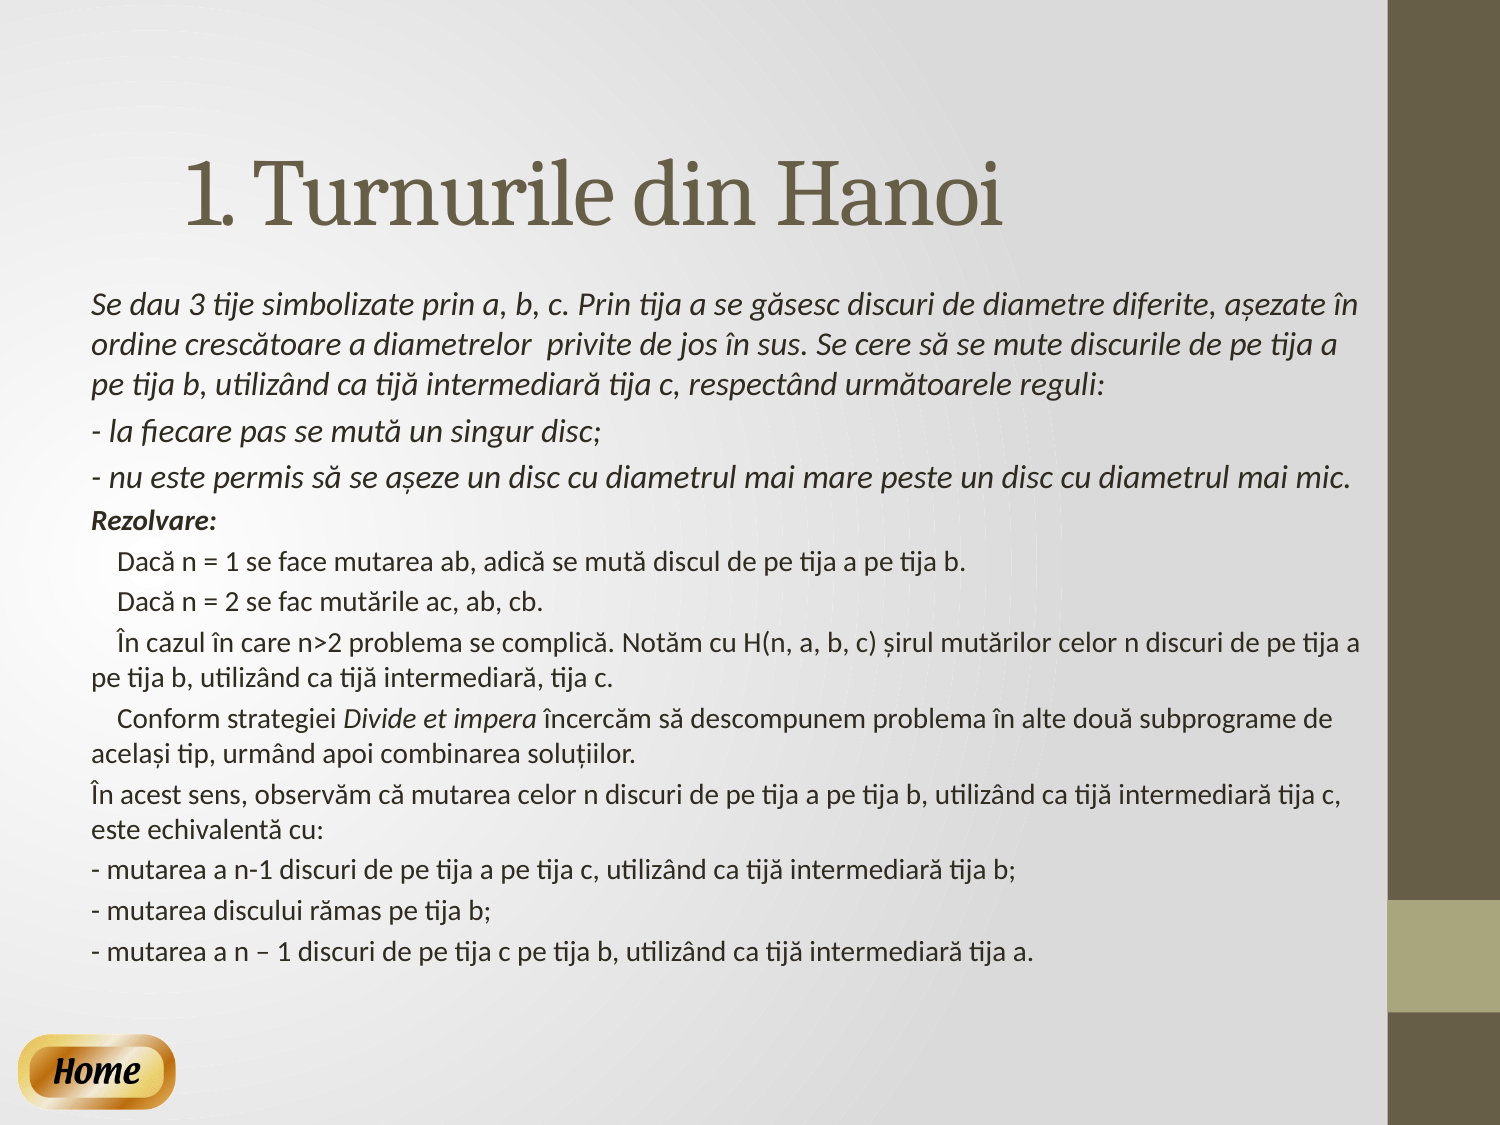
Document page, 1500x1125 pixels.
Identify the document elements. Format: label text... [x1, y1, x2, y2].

list Se dau 3 tije simbolizate prin a, b, c. Prin tija a se găsesc discuri de diametre diferite, aşezate în ordine crescătoare a diametrelor privite de jos în sus. Se cere să se mute discurile de pe tija a pe tija b, utilizând ca tijă intermediară tija c, respectând următoarele reguli: - la fiecare pas se mută un singur disc; - nu este permis să se aşeze un disc cu diametrul mai mare peste un disc cu diametrul mai mic. Rezolvare: Dacă n = 1 se face mutarea ab, adică se mută discul de pe tija a pe tija b. Dacă n = 2 se fac mutările ac, ab, cb. În cazul în care n>2 problema se complică. Notăm cu H(n, a, b, c) şirul mutărilor celor n discuri de pe tija a pe tija b, utilizând ca tijă intermediară, tija c. Conform strategiei Divide et impera încercăm să descompunem problema în alte două subprograme de acelaşi tip, urmând apoi combinarea soluţiilor. În acest sens, observăm că mutarea celor n discuri de pe tija a pe tija b, utilizând ca tijă intermediară tija c, este echivalentă cu: - mutarea a n-1 discuri de pe tija a pe tija c, utilizând ca tijă intermediară tija b; - mutarea discului rămas pe tija b; - mutarea a n – 1 discuri de pe tija c pe tija b, utilizând ca tijă intermediară tija a. [64, 274, 1388, 1047]
picture [17, 1034, 177, 1110]
title 1. Turnurile din Hanoi [171, 119, 1324, 256]
